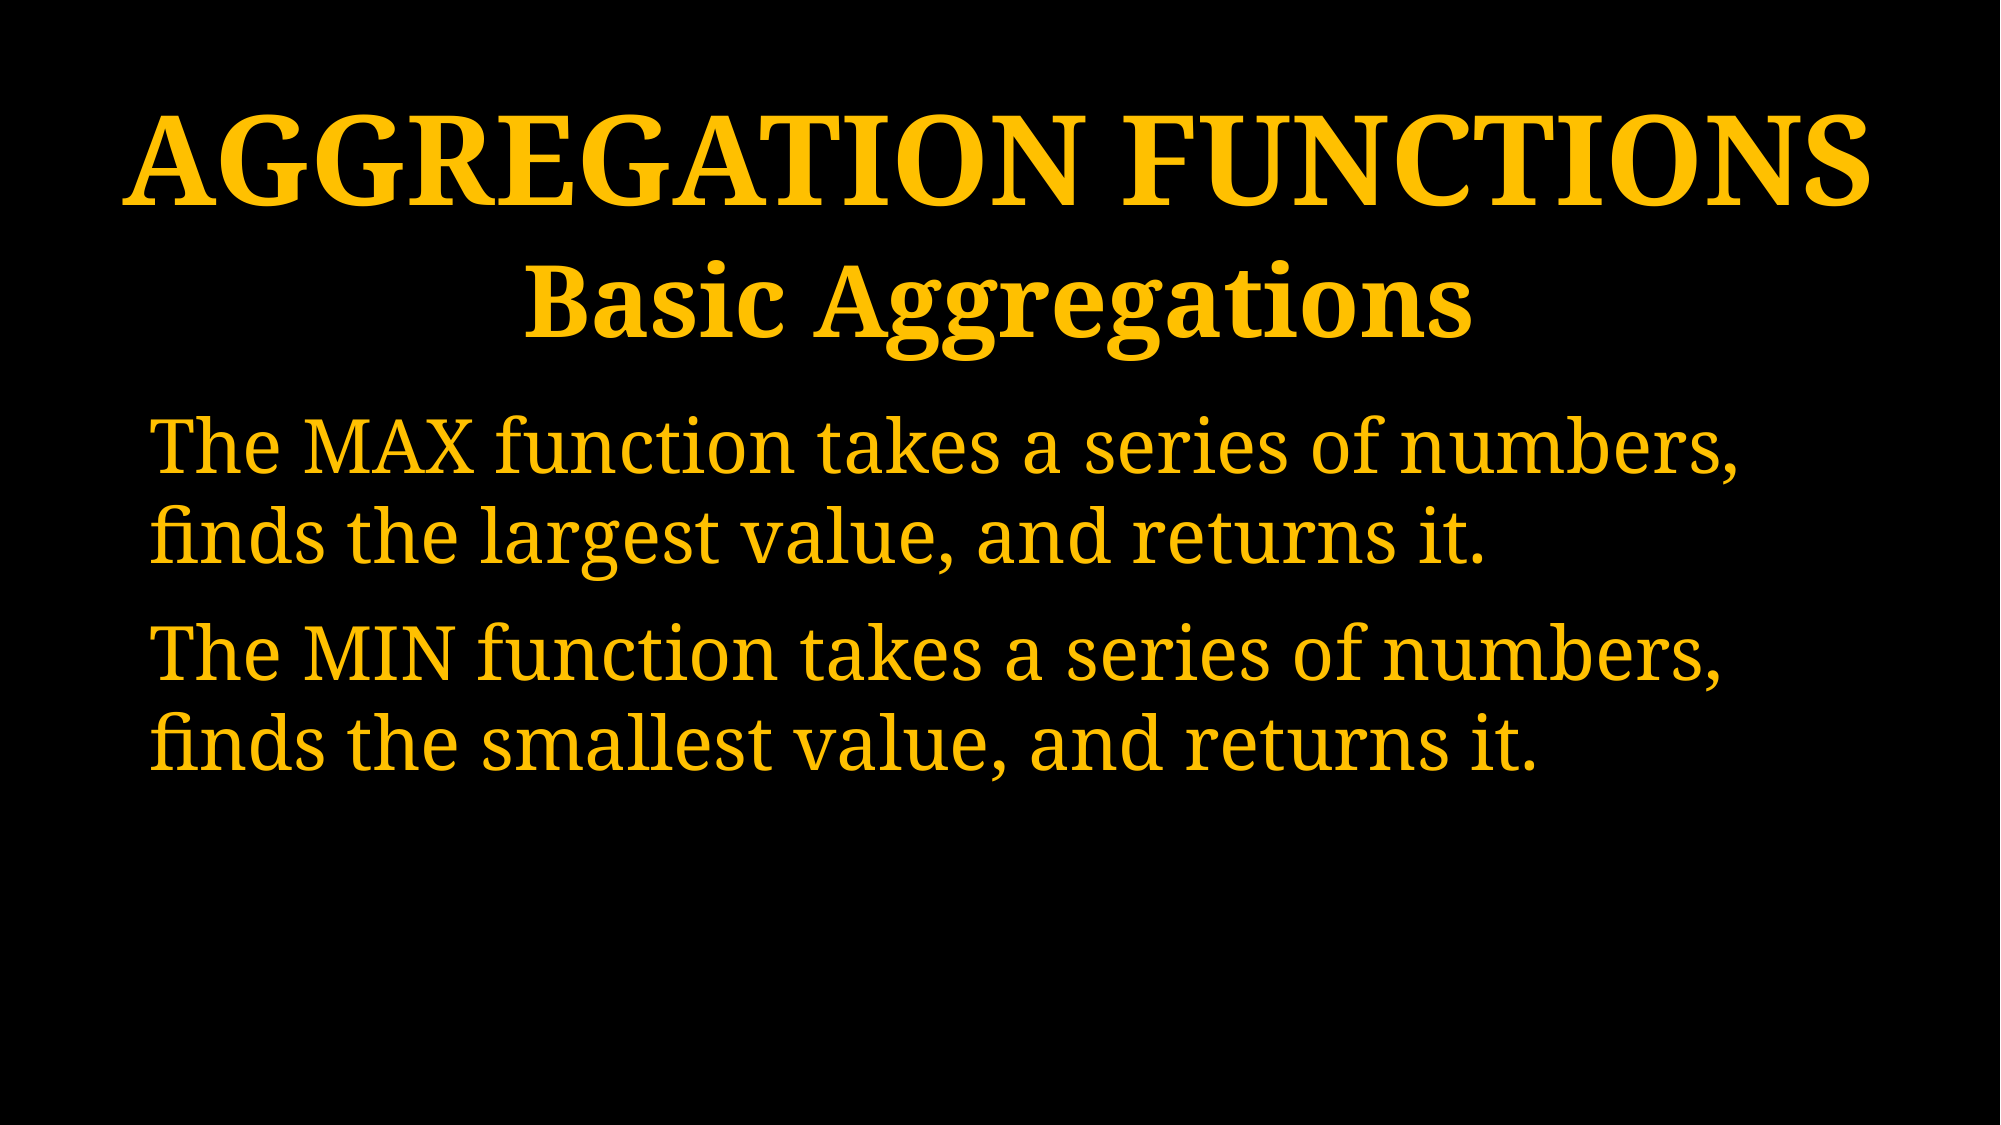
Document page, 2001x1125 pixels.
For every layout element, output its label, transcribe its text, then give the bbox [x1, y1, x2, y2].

text_box The MAX function takes a series of numbers, finds the largest value, and returns it. [134, 391, 1784, 587]
text_box AGGREGATION FUNCTIONS [0, 73, 2000, 239]
text_box Basic Aggregations [319, 229, 1681, 365]
text_box The MIN function takes a series of numbers, finds the smallest value, and returns it. [134, 597, 1784, 793]
